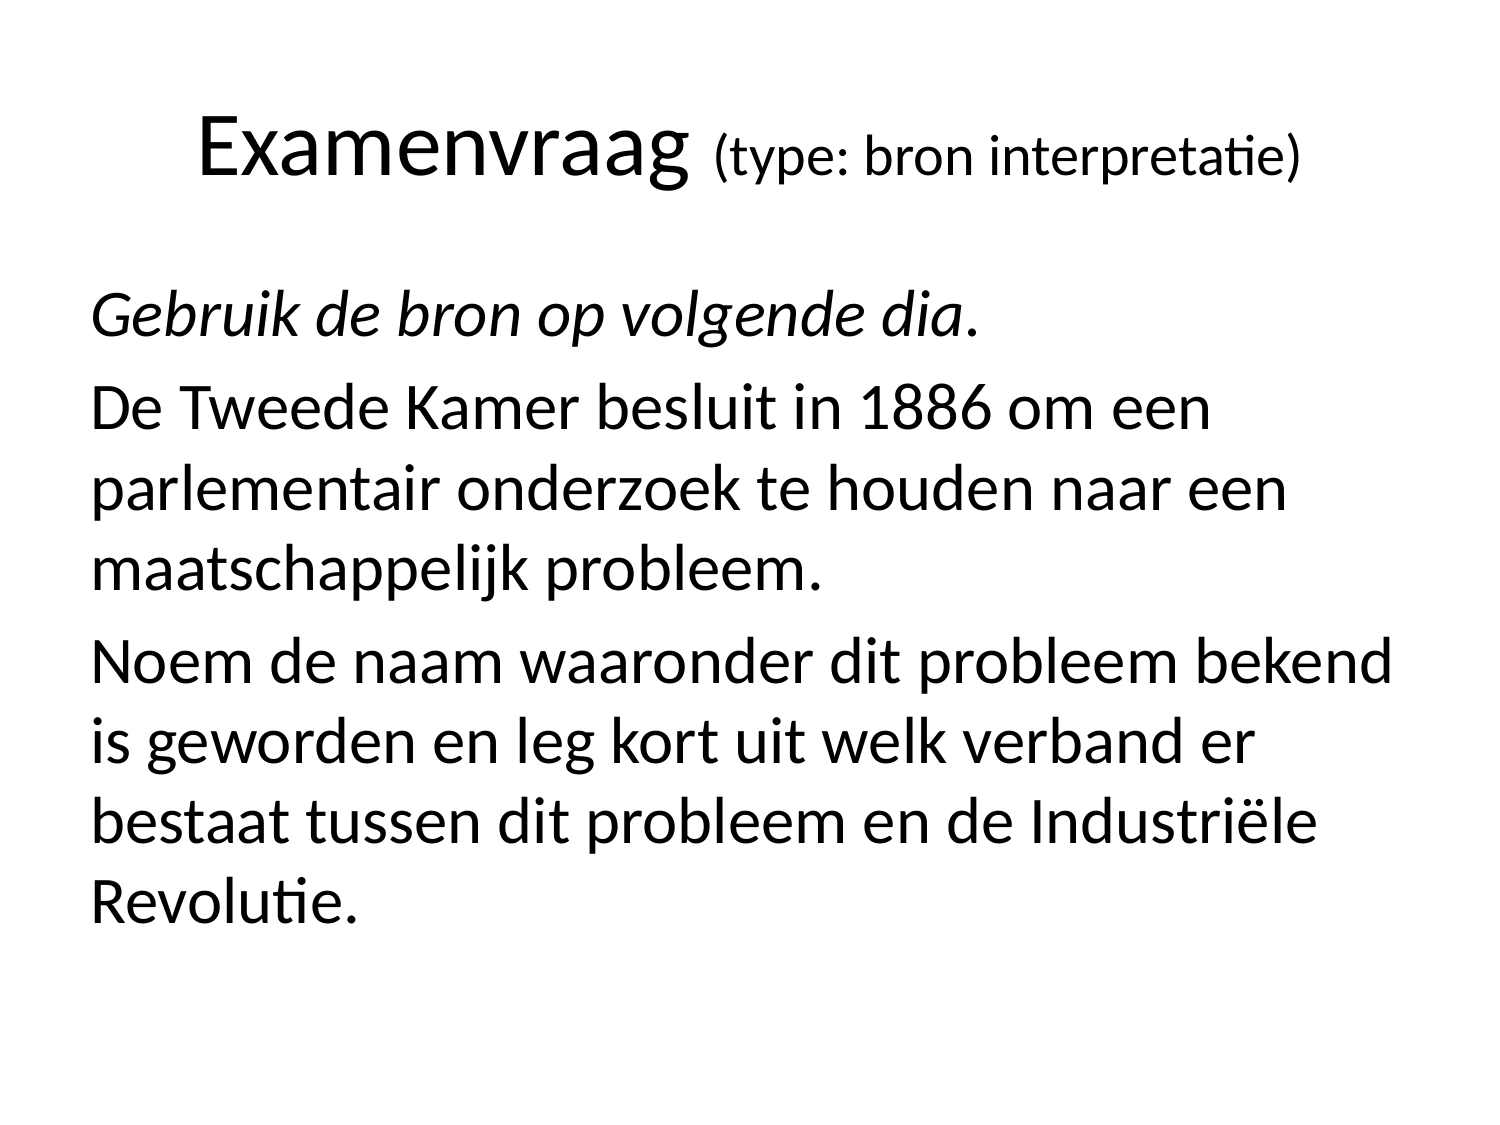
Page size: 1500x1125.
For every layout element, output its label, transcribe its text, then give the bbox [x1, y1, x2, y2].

list Gebruik de bron op volgende dia. De Tweede Kamer besluit in 1886 om een parlementair onderzoek te houden naar een maatschappelijk probleem. Noem de naam waaronder dit probleem bekend is geworden en leg kort uit welk verband er bestaat tussen dit probleem en de Industriële Revolutie. [75, 262, 1425, 1005]
title Examenvraag (type: bron interpretatie) [75, 45, 1425, 233]
